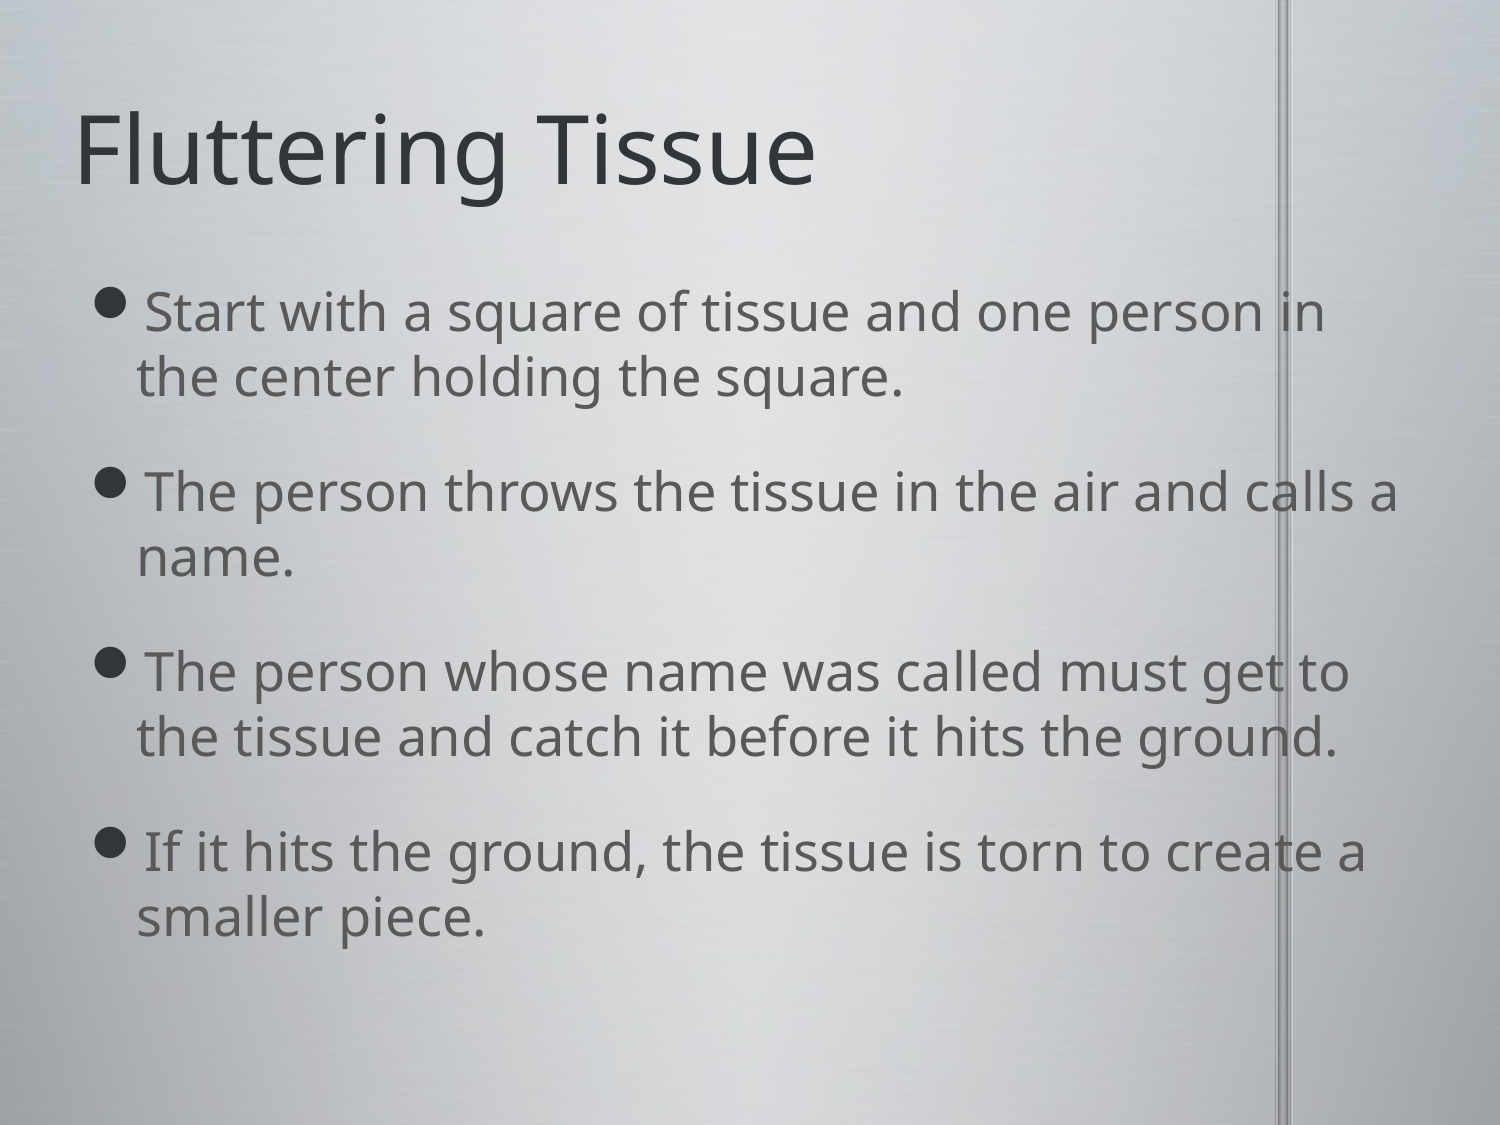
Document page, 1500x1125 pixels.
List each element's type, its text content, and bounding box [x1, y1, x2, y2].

list Start with a square of tissue and one person in the center holding the square. The person throws the tissue in the air and calls a name. The person whose name was called must get to the tissue and catch it before it hits the ground. If it hits the ground, the tissue is torn to create a smaller piece. [75, 269, 1425, 1012]
picture [0, 0, 1500, 1125]
title Fluttering Tissue [57, 86, 1220, 207]
